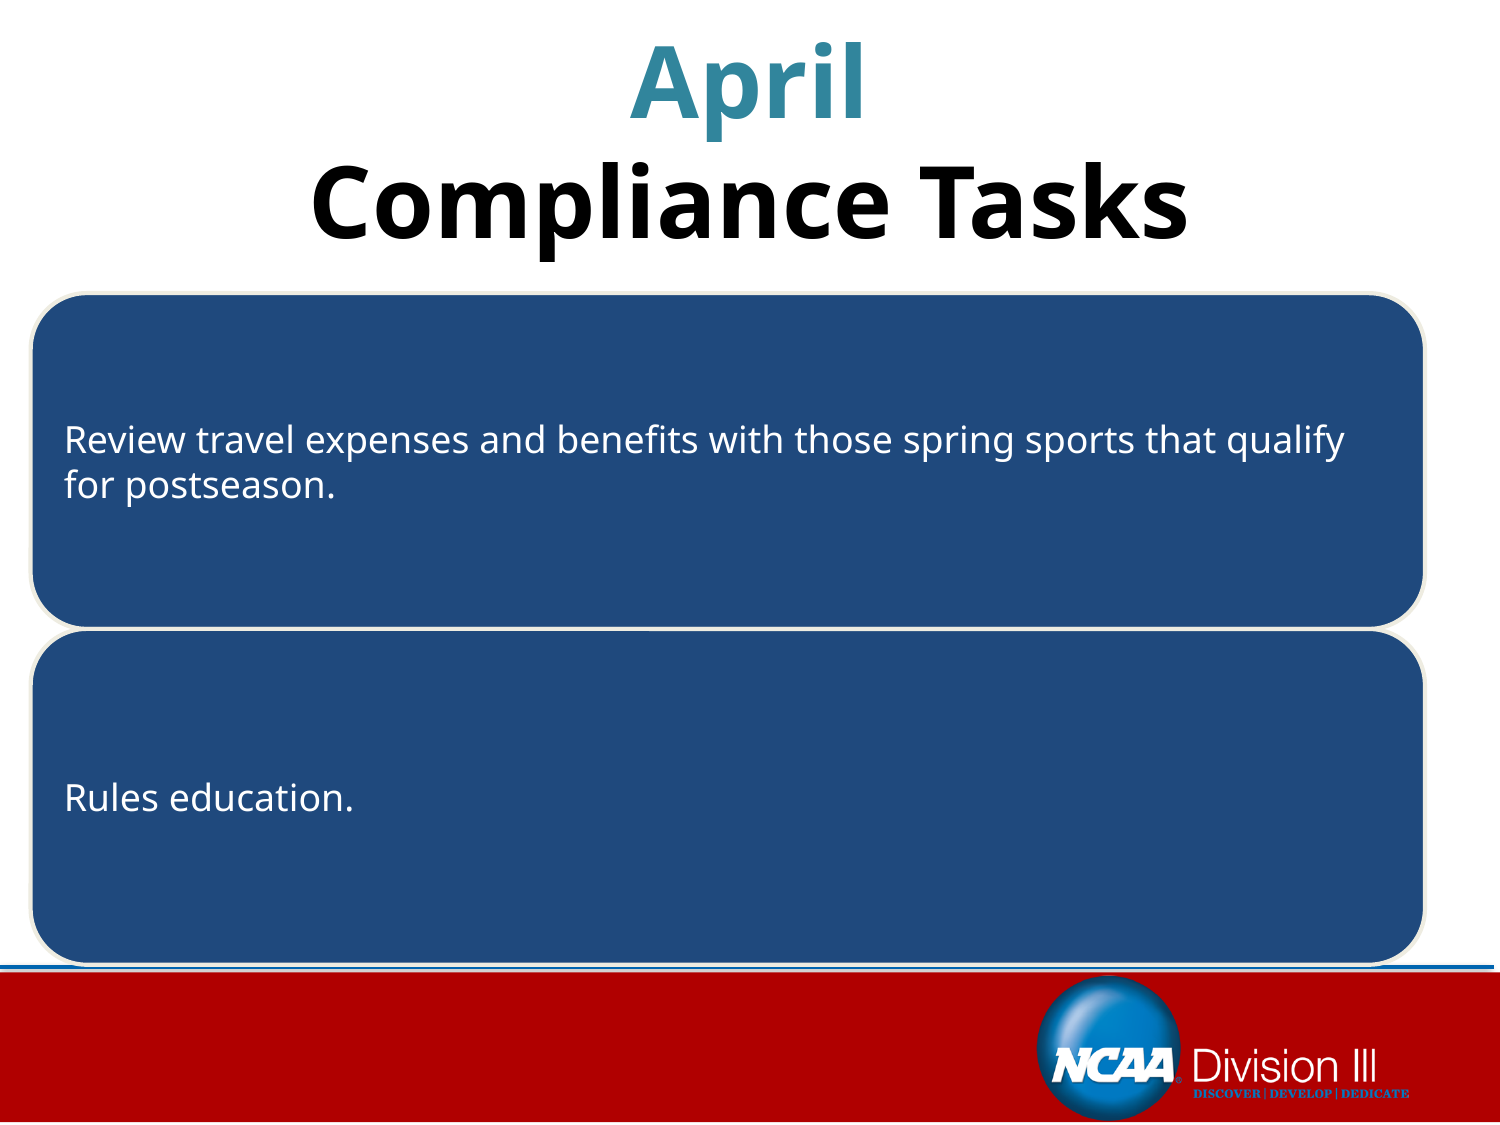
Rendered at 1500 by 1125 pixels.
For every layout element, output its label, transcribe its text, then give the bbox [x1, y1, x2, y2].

picture [1021, 965, 1423, 1125]
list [30, 292, 1426, 965]
title April Compliance Tasks [75, 45, 1425, 233]
